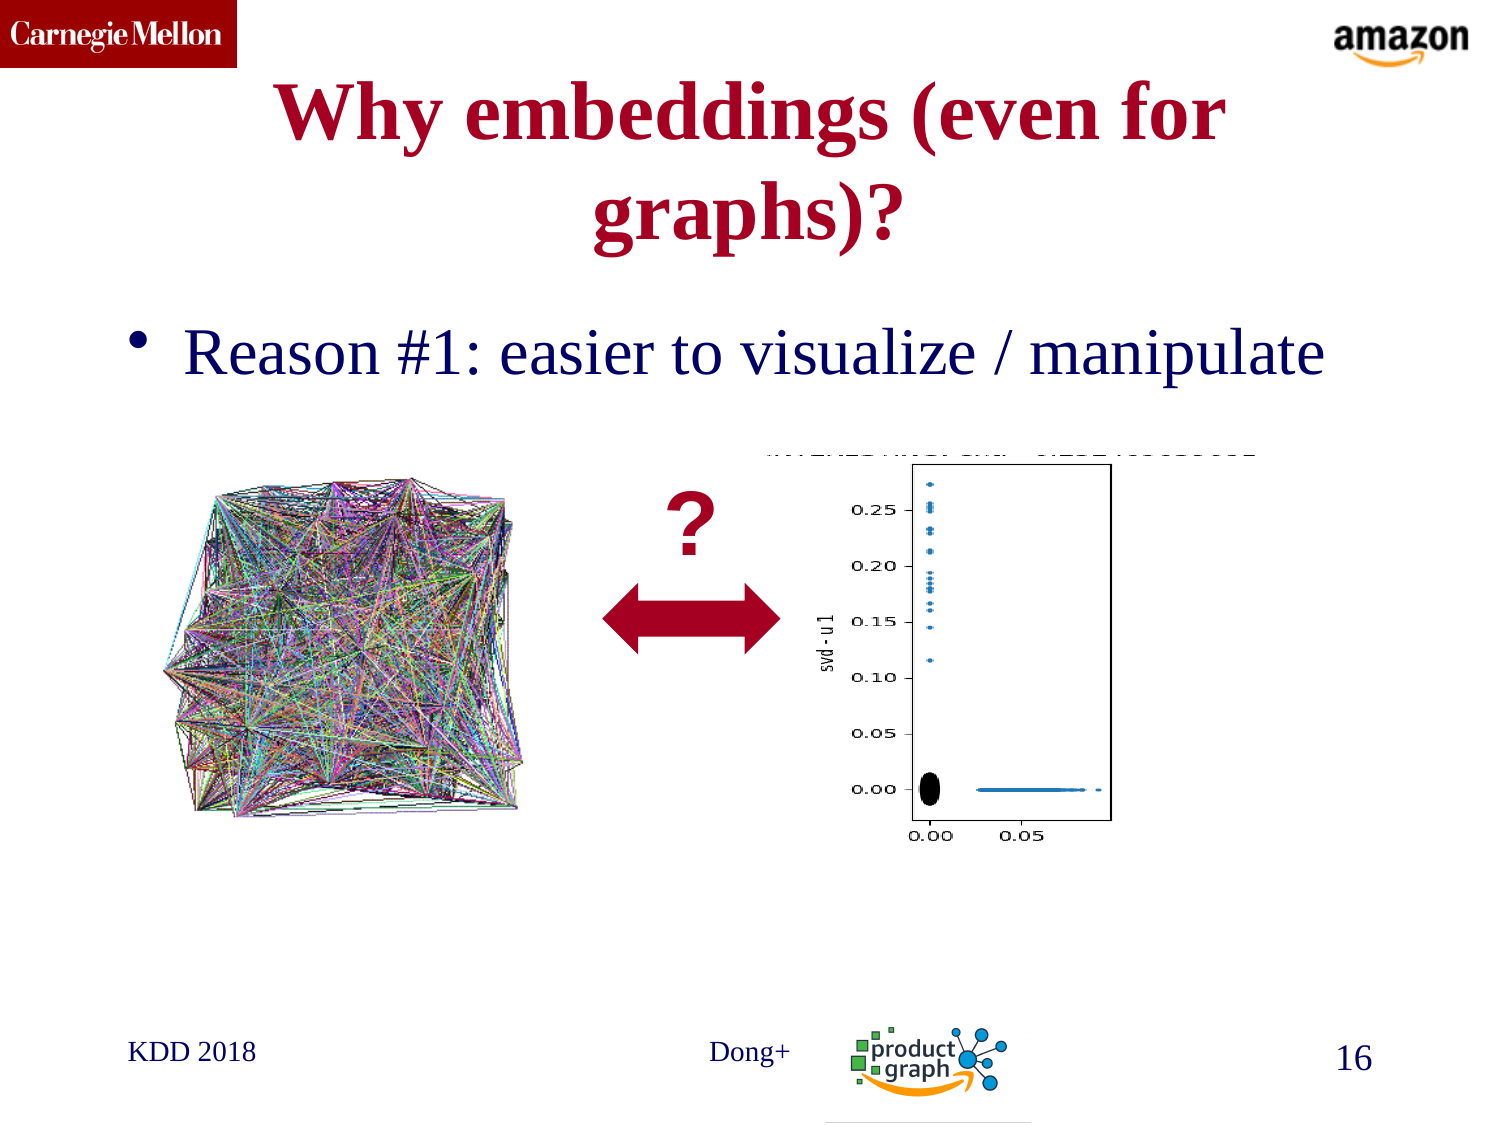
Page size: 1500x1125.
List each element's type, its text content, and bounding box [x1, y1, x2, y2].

picture [749, 455, 1302, 848]
slide_number KDD 2018 [112, 1024, 426, 1101]
list Reason #1: easier to visualize / manipulate [112, 299, 1388, 941]
picture [1322, 4, 1484, 88]
text_box ? [648, 456, 735, 582]
slide_number 16 [1074, 1024, 1388, 1101]
title Why embeddings (even for graphs)? [112, 99, 1388, 213]
picture [0, 0, 237, 68]
text_box [602, 582, 744, 655]
footer Dong+ [512, 1024, 988, 1101]
picture [140, 421, 558, 881]
